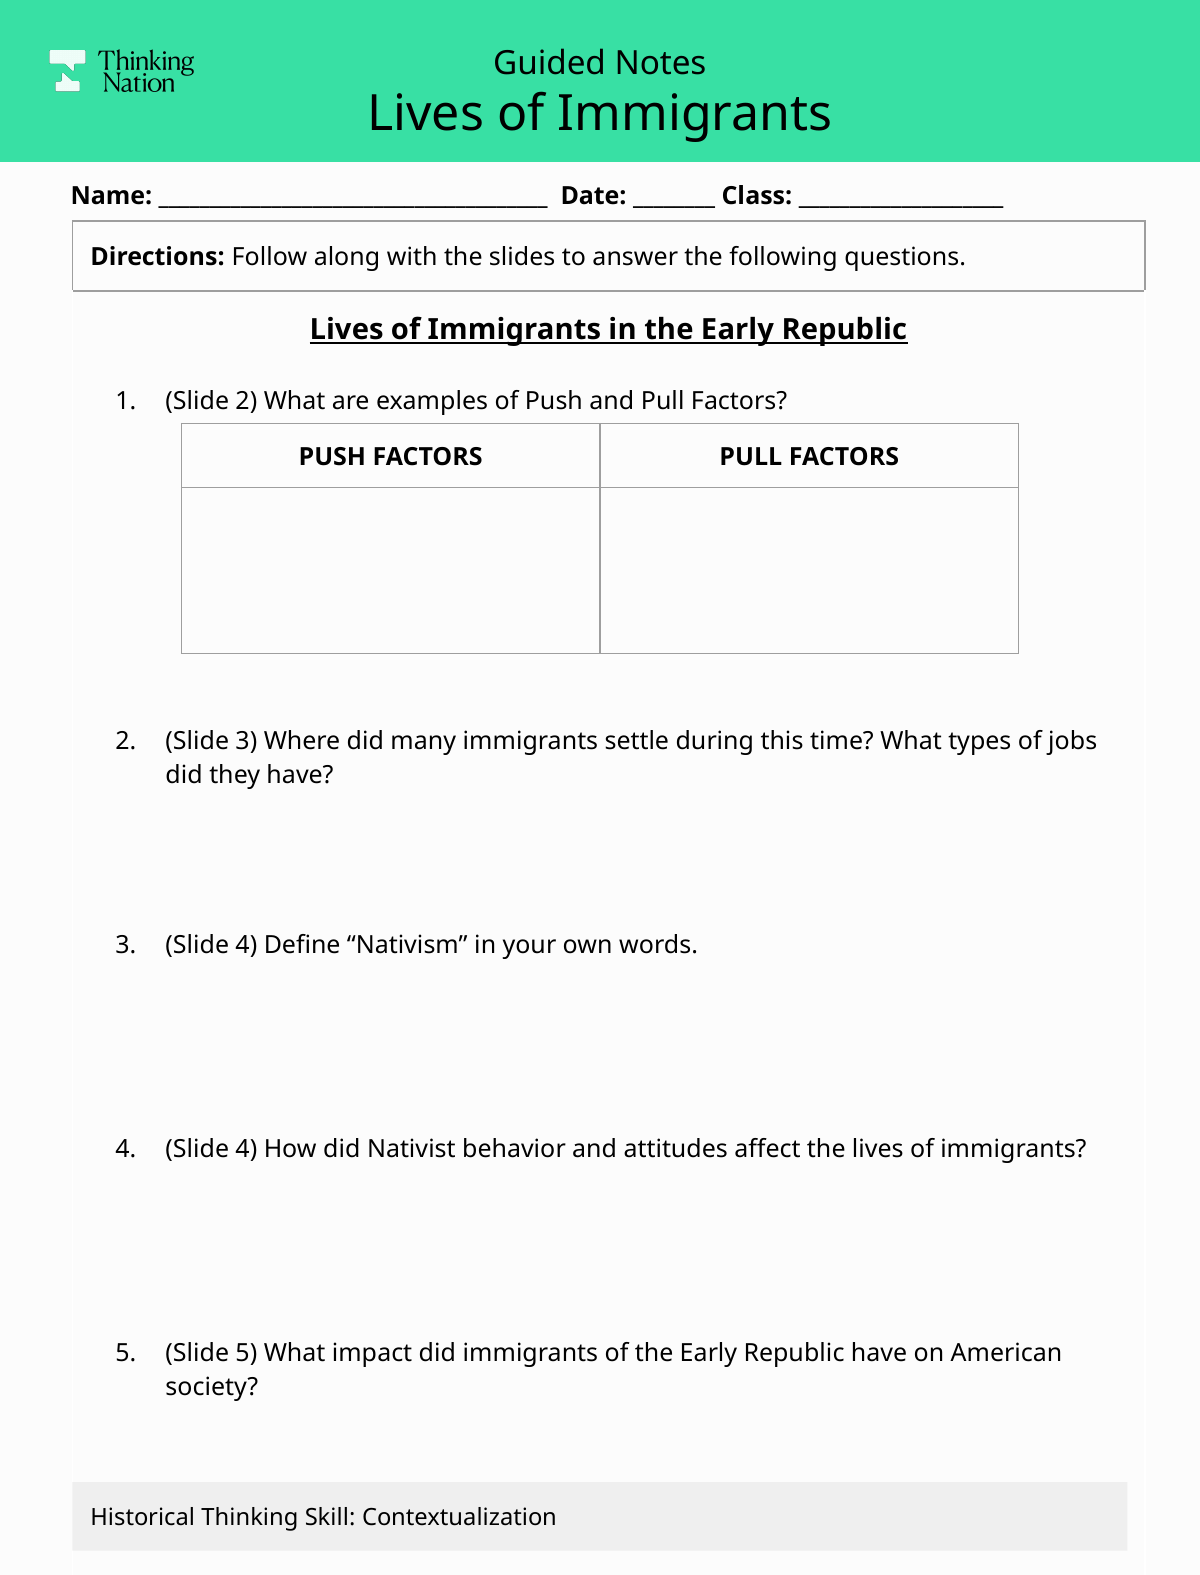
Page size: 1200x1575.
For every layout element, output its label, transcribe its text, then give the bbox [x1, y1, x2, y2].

table_header Directions: Follow along with the slides to answer the following questions. [73, 224, 1144, 290]
table_cell [601, 488, 1018, 653]
text_box Name: ______________________________________ Date: ________ Class: ____________________ [55, 164, 1200, 224]
table_header PUSH FACTORS [182, 424, 599, 487]
picture [33, 35, 199, 105]
table_cell [182, 488, 599, 653]
text_box Guided Notes Lives of Immigrants [0, 0, 1200, 162]
table_cell Lives of Immigrants in the Early Republic (Slide 2) What are examples of Push and Pull Factors? (Slide 3) Where did many immigrants settle during this time? What types of jobs did they have? (Slide 4) Define “Nativism” in your own words. (Slide 4) How did Nativist behavior and attitudes affect the lives of immigrants? (Slide 5) What impact did immigrants of the Early Republic have on American society? [73, 292, 1144, 1575]
text_box Historical Thinking Skill: Contextualization [72, 1482, 1128, 1551]
table_header PULL FACTORS [601, 424, 1018, 487]
